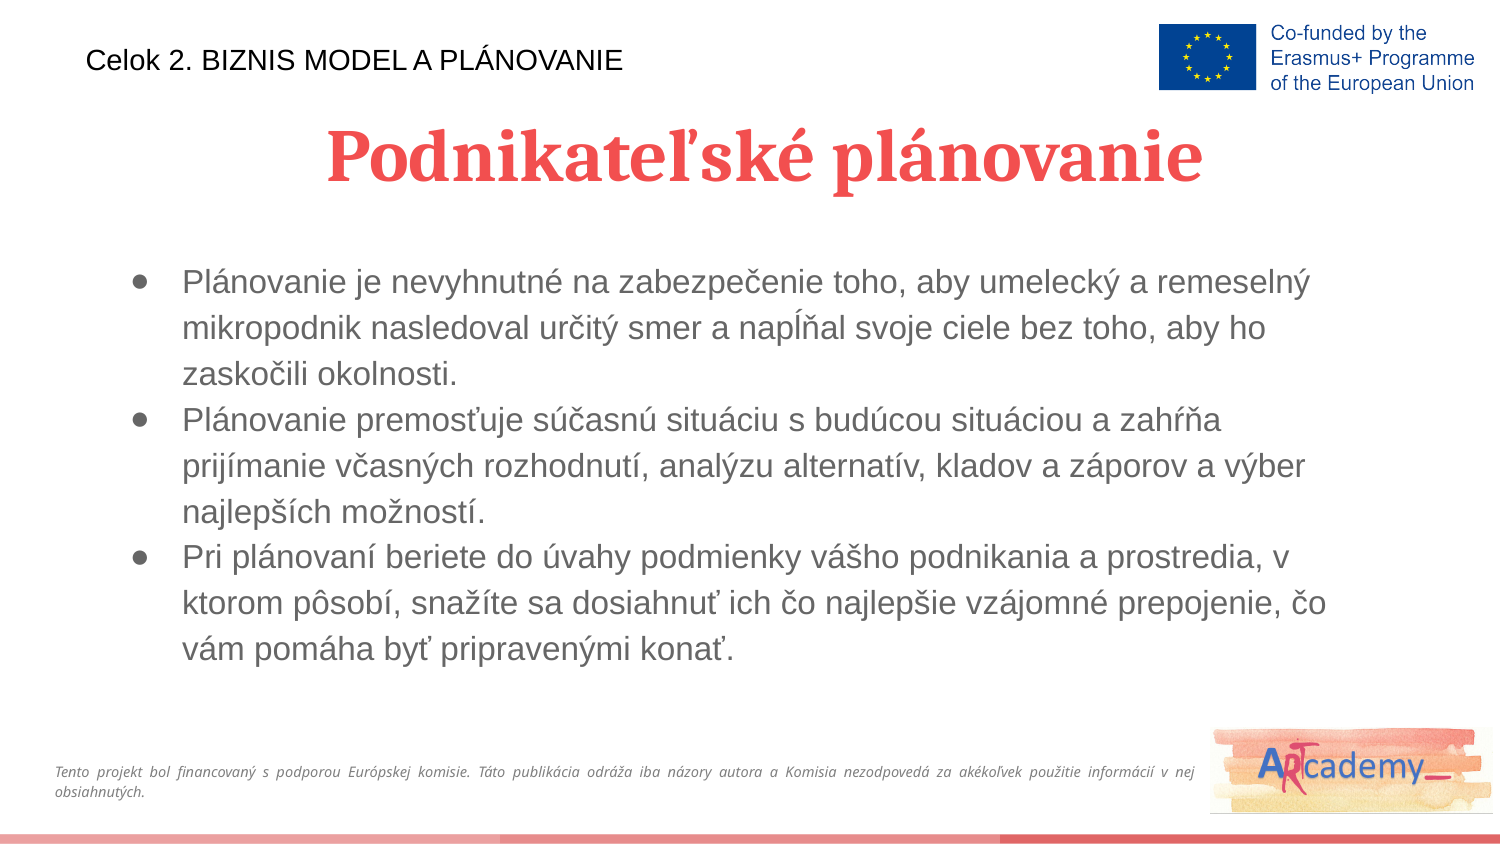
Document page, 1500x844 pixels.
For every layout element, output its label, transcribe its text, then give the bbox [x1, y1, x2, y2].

picture [1158, 24, 1474, 94]
picture [1210, 709, 1493, 844]
title Podnikateľské plánovanie [180, 4, 1352, 212]
list Plánovanie je nevyhnutné na zabezpečenie toho, aby umelecký a remeselný mikropodnik nasledoval určitý smer a napĺňal svoje ciele bez toho, aby ho zaskočili okolnosti. Plánovanie premosťuje súčasnú situáciu s budúcou situáciou a zahŕňa prijímanie včasných rozhodnutí, analýzu alternatív, kladov a záporov a výber najlepších možností. Pri plánovaní beriete do úvahy podmienky vášho podnikania a prostredia, v ktorom pôsobí, snažíte sa dosiahnuť ich čo najlepšie vzájomné prepojenie, čo vám pomáha byť pripravenými konať. [92, 239, 1380, 682]
text_box Tento projekt bol financovaný s podporou Európskej komisie. Táto publikácia odráža iba názory autora a Komisia nezodpovedá za akékoľvek použitie informácií v nej obsiahnutých. [39, 754, 1205, 799]
text_box Celok 2. BIZNIS MODEL A PLÁNOVANIE [70, 33, 750, 84]
